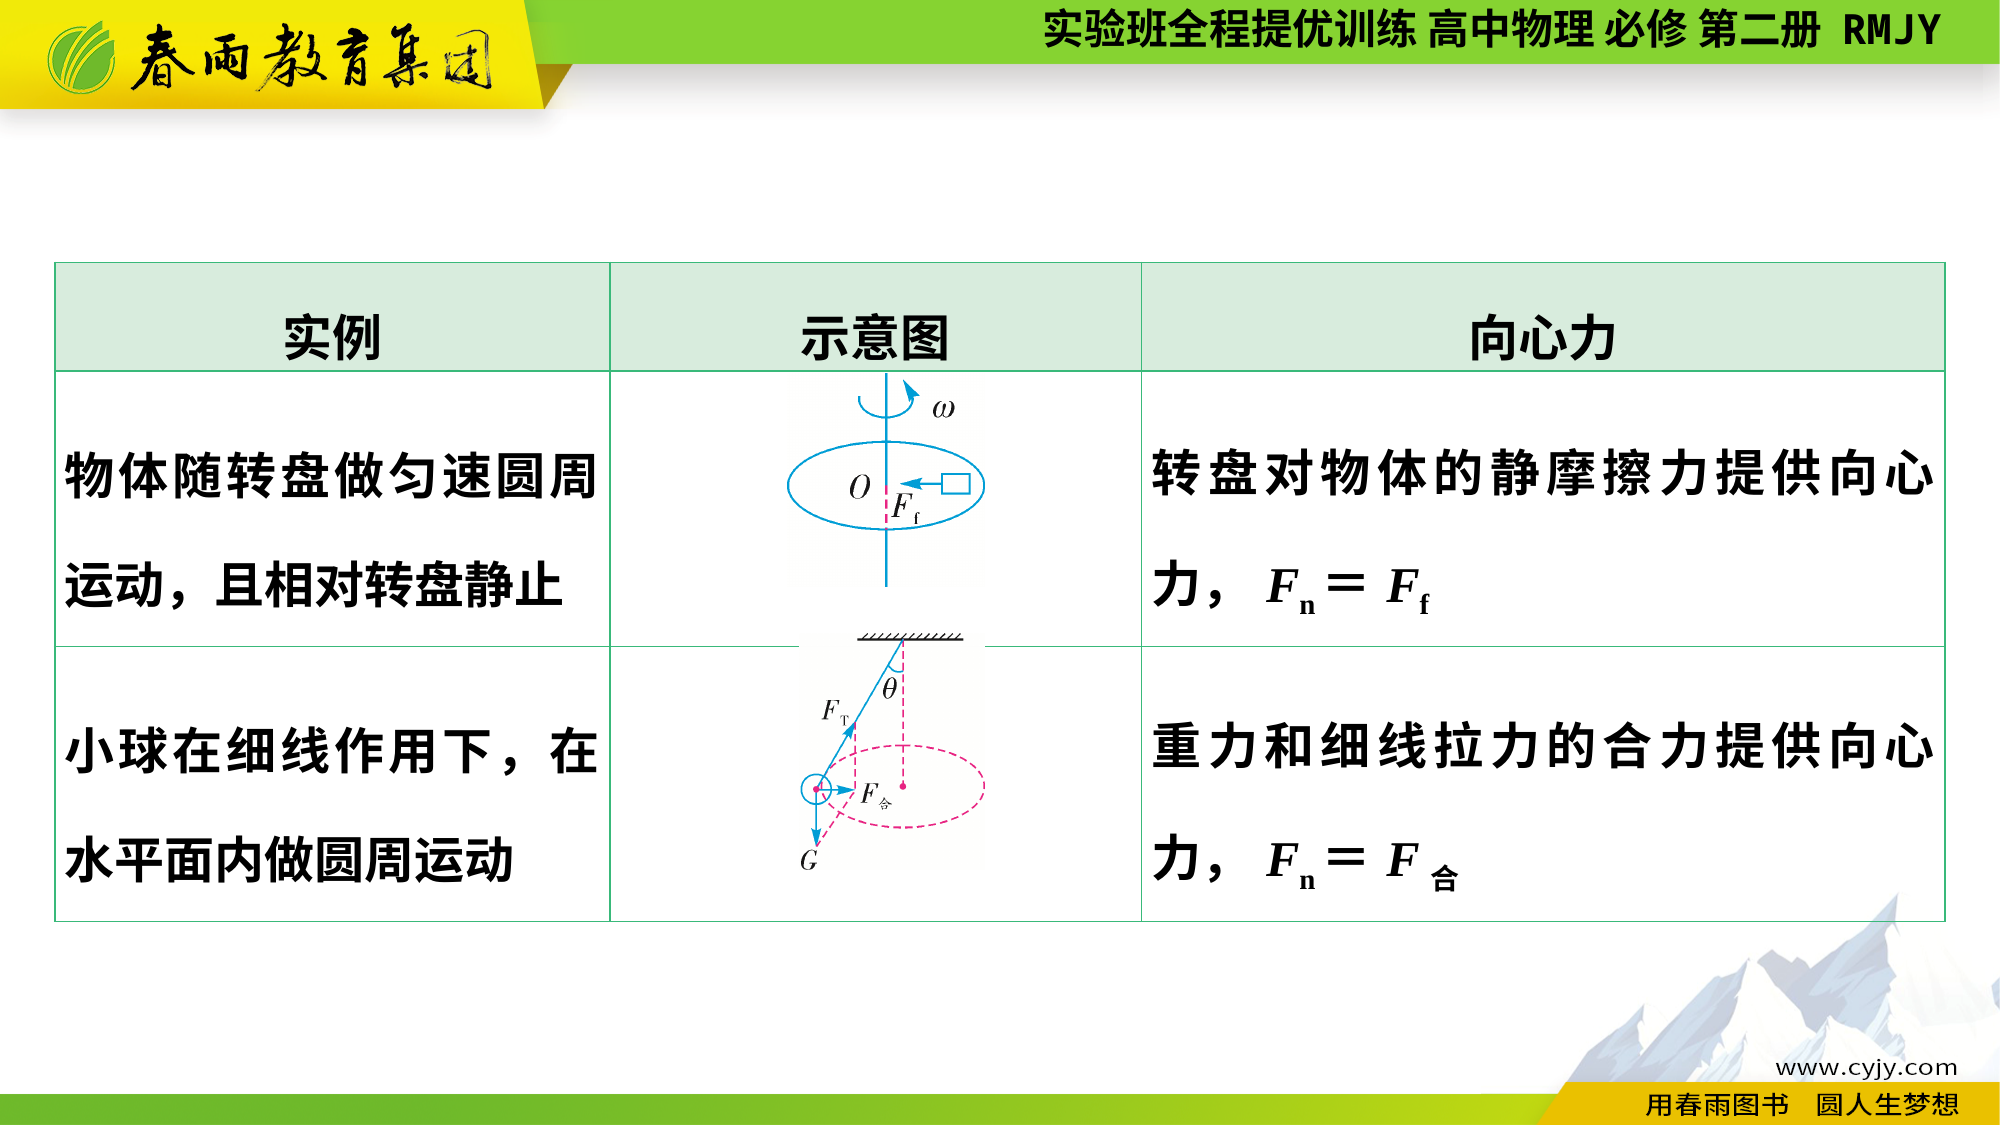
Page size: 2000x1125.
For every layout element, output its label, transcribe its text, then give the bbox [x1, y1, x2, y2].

table_cell [611, 372, 1141, 646]
table_cell 重力和细线拉力的合力提供向心力，Fn＝F合 [1142, 647, 1944, 921]
table_header 实例 [56, 263, 609, 370]
picture [0, 0, 2000, 1125]
table_cell 小球在细线作用下，在水平面内做圆周运动 [56, 647, 609, 921]
table_cell 转盘对物体的静摩擦力提供向心力，Fn＝Ff [1142, 372, 1944, 646]
table_header 向心力 [1142, 263, 1944, 370]
table_header 示意图 [611, 263, 1141, 370]
table_cell 物体随转盘做匀速圆周运动，且相对转盘静止 [56, 372, 609, 646]
table_cell [611, 647, 1141, 921]
